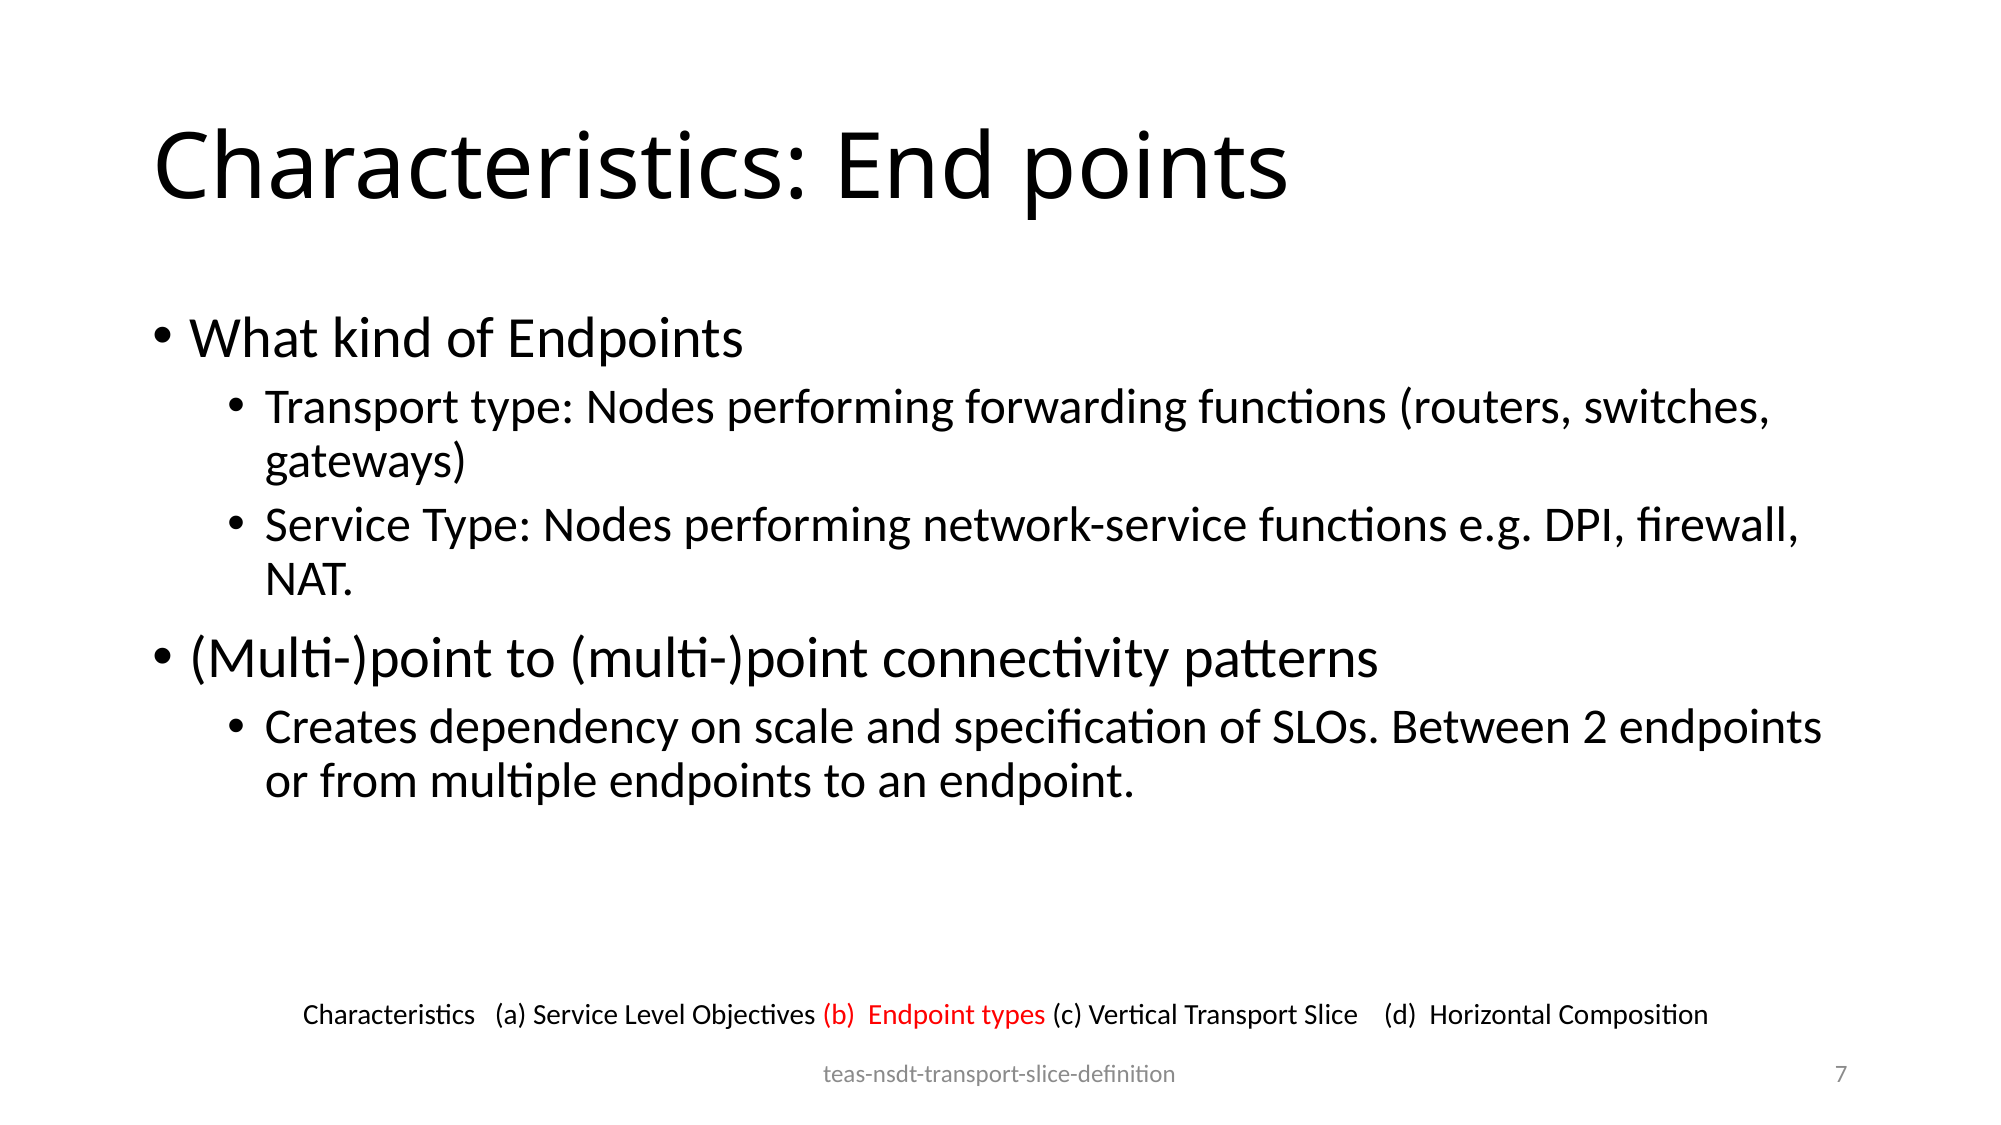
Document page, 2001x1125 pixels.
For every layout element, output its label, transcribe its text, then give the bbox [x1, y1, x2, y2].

text_box Characteristics (a) Service Level Objectives (b) Endpoint types (c) Vertical Transport Slice (d) Horizontal Composition [288, 987, 1897, 1038]
slide_number 7 [1412, 1042, 1863, 1103]
footer teas-nsdt-transport-slice-definition [662, 1042, 1338, 1103]
list What kind of Endpoints Transport type: Nodes performing forwarding functions (routers, switches, gateways) Service Type: Nodes performing network-service functions e.g. DPI, firewall, NAT. (Multi-)point to (multi-)point connectivity patterns Creates dependency on scale and specification of SLOs. Between 2 endpoints or from multiple endpoints to an endpoint. [137, 299, 1863, 1014]
title Characteristics: End points [137, 59, 1863, 278]
